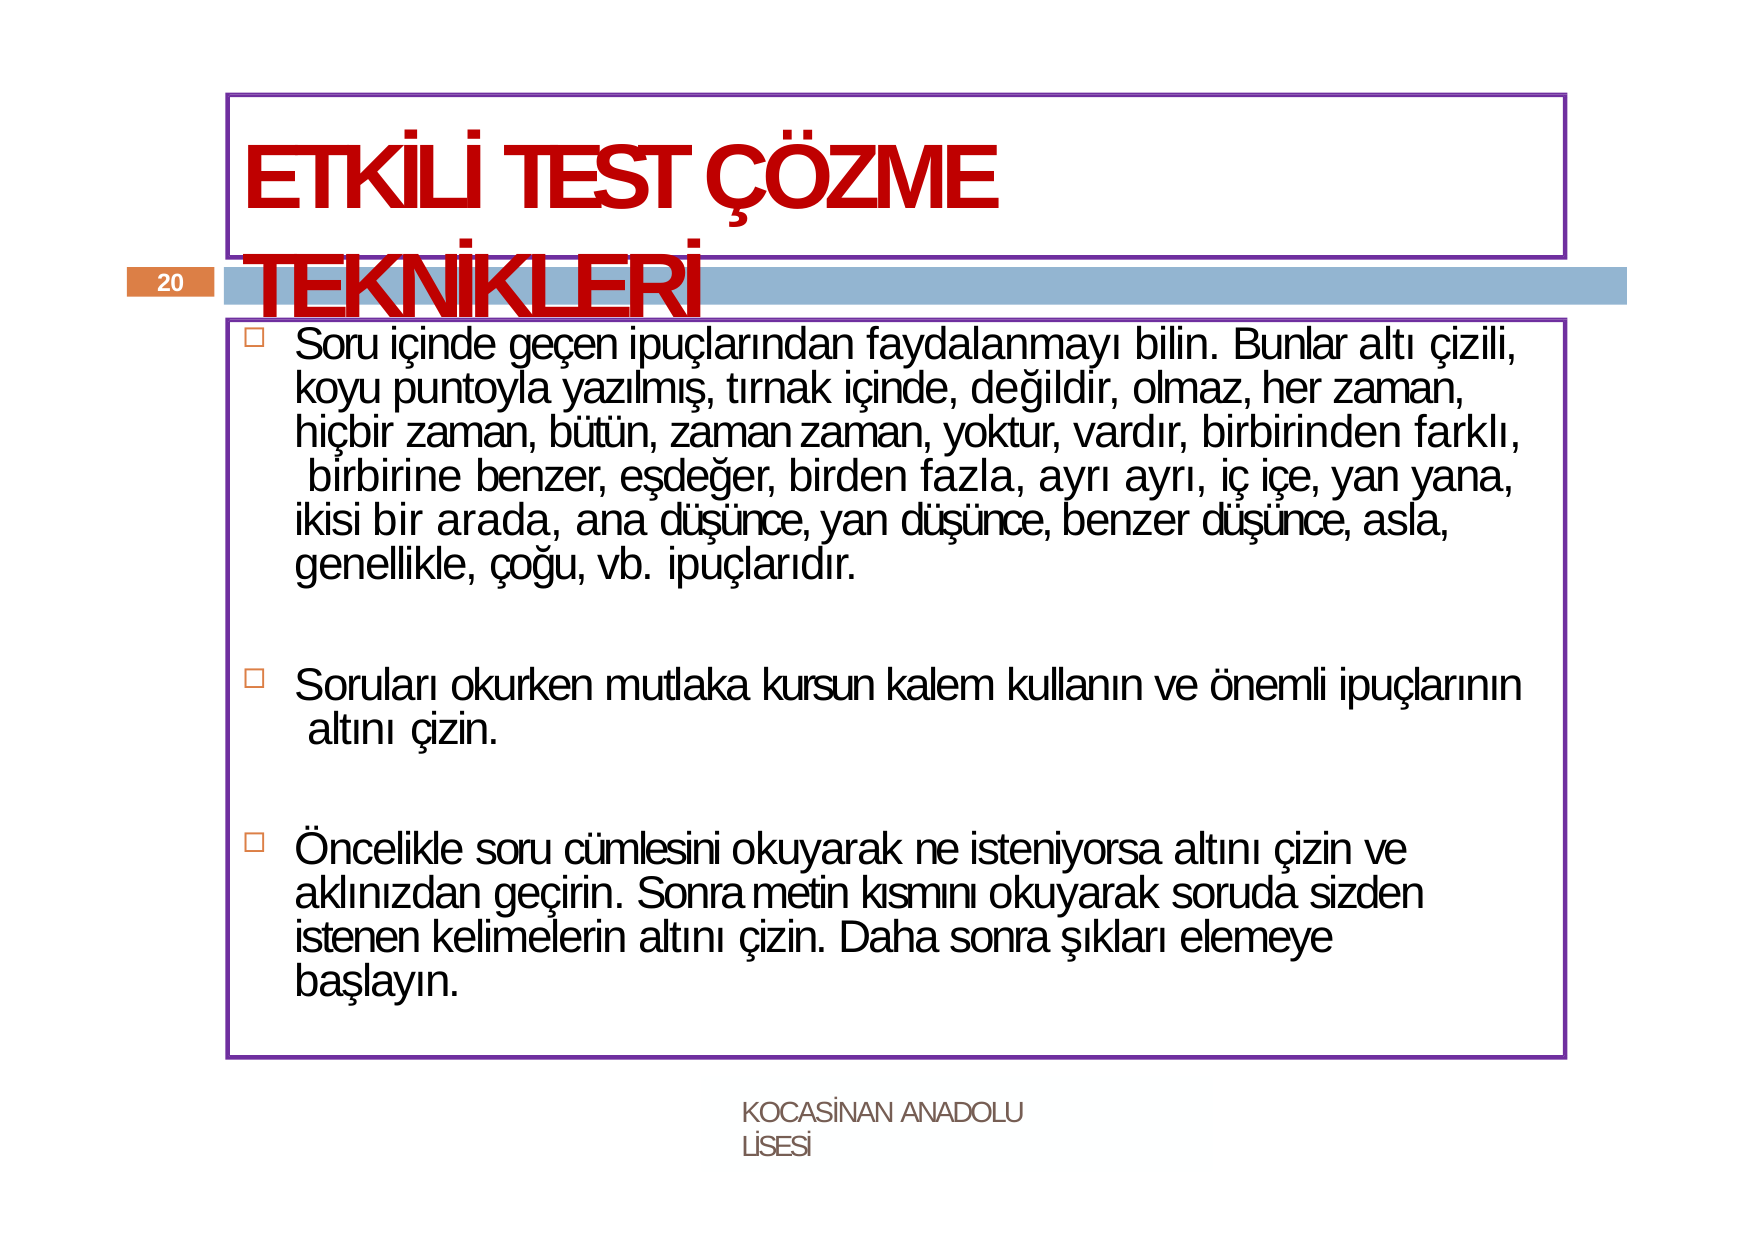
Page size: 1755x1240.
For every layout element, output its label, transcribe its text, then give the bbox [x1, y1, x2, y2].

text_box [225, 317, 1568, 1060]
text_box [698, 1073, 1216, 1175]
text_box [225, 92, 1568, 260]
text_box 20 [126, 267, 215, 297]
title ETKİLİ TEST ÇÖZME TEKNİKLERİ [240, 114, 1476, 337]
text_box KOCASİNAN ANADOLU LİSESİ [739, 1093, 1104, 1162]
text_box Soru içinde geçen ipuçlarından faydalanmayı bilin. Bunlar altı çizili, koyu puntoyla yazılmış, tırnak içinde, değildir, olmaz, her zaman, hiçbir zaman, bütün, zaman zaman, yoktur, vardır, birbirinden farklı, birbirine benzer, eşdeğer, birden fazla, ayrı ayrı, iç içe, yan yana, ikisi bir arada, ana düşünce, yan düşünce, benzer düşünce, asla, genellikle, çoğu, vb. ipuçlarıdır. Soruları okurken mutlaka kursun kalem kullanın ve önemli ipuçlarının altını çizin. Öncelikle soru cümlesini okuyarak ne isteniyorsa altını çizin ve aklınızdan geçirin. Sonra metin kısmını okuyarak soruda sizden istenen kelimelerin altını çizin. Daha sonra şıkları elemeye başlayın. [240, 311, 1534, 1006]
